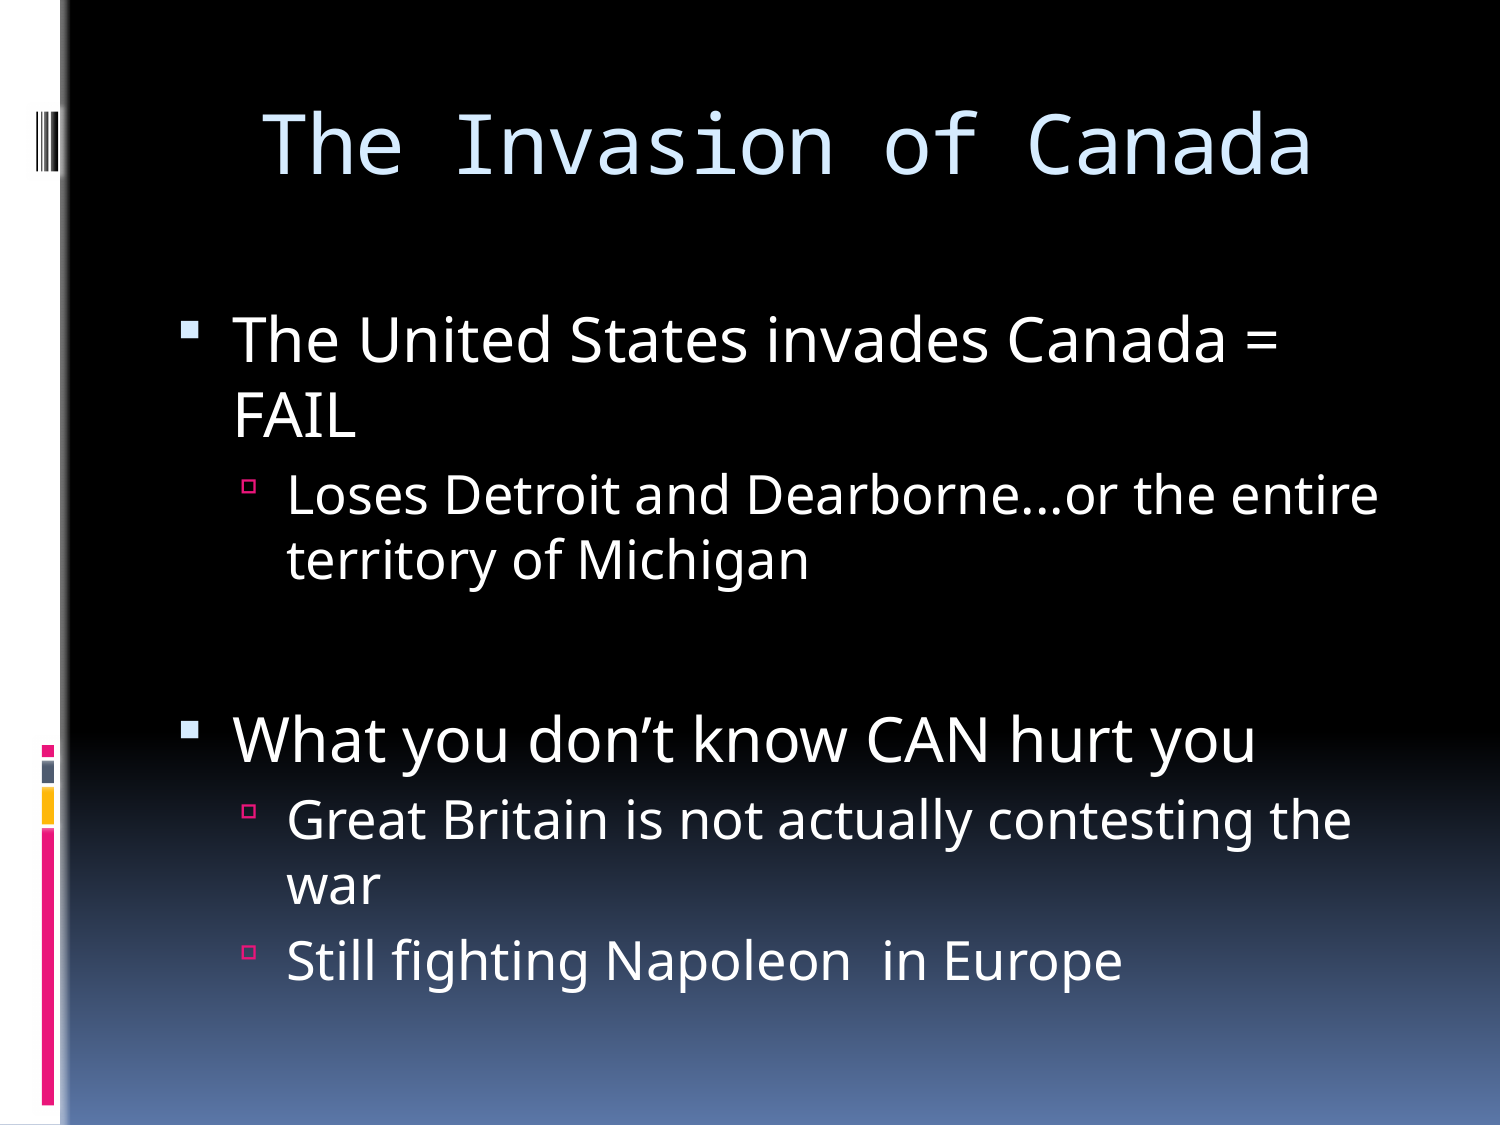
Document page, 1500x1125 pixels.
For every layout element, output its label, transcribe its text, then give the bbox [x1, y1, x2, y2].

title The Invasion of Canada [150, 83, 1425, 234]
list The United States invades Canada = FAIL Loses Detroit and Dearborne...or the entire territory of Michigan What you don’t know CAN hurt you Great Britain is not actually contesting the war Still fighting Napoleon in Europe [150, 292, 1425, 1043]
